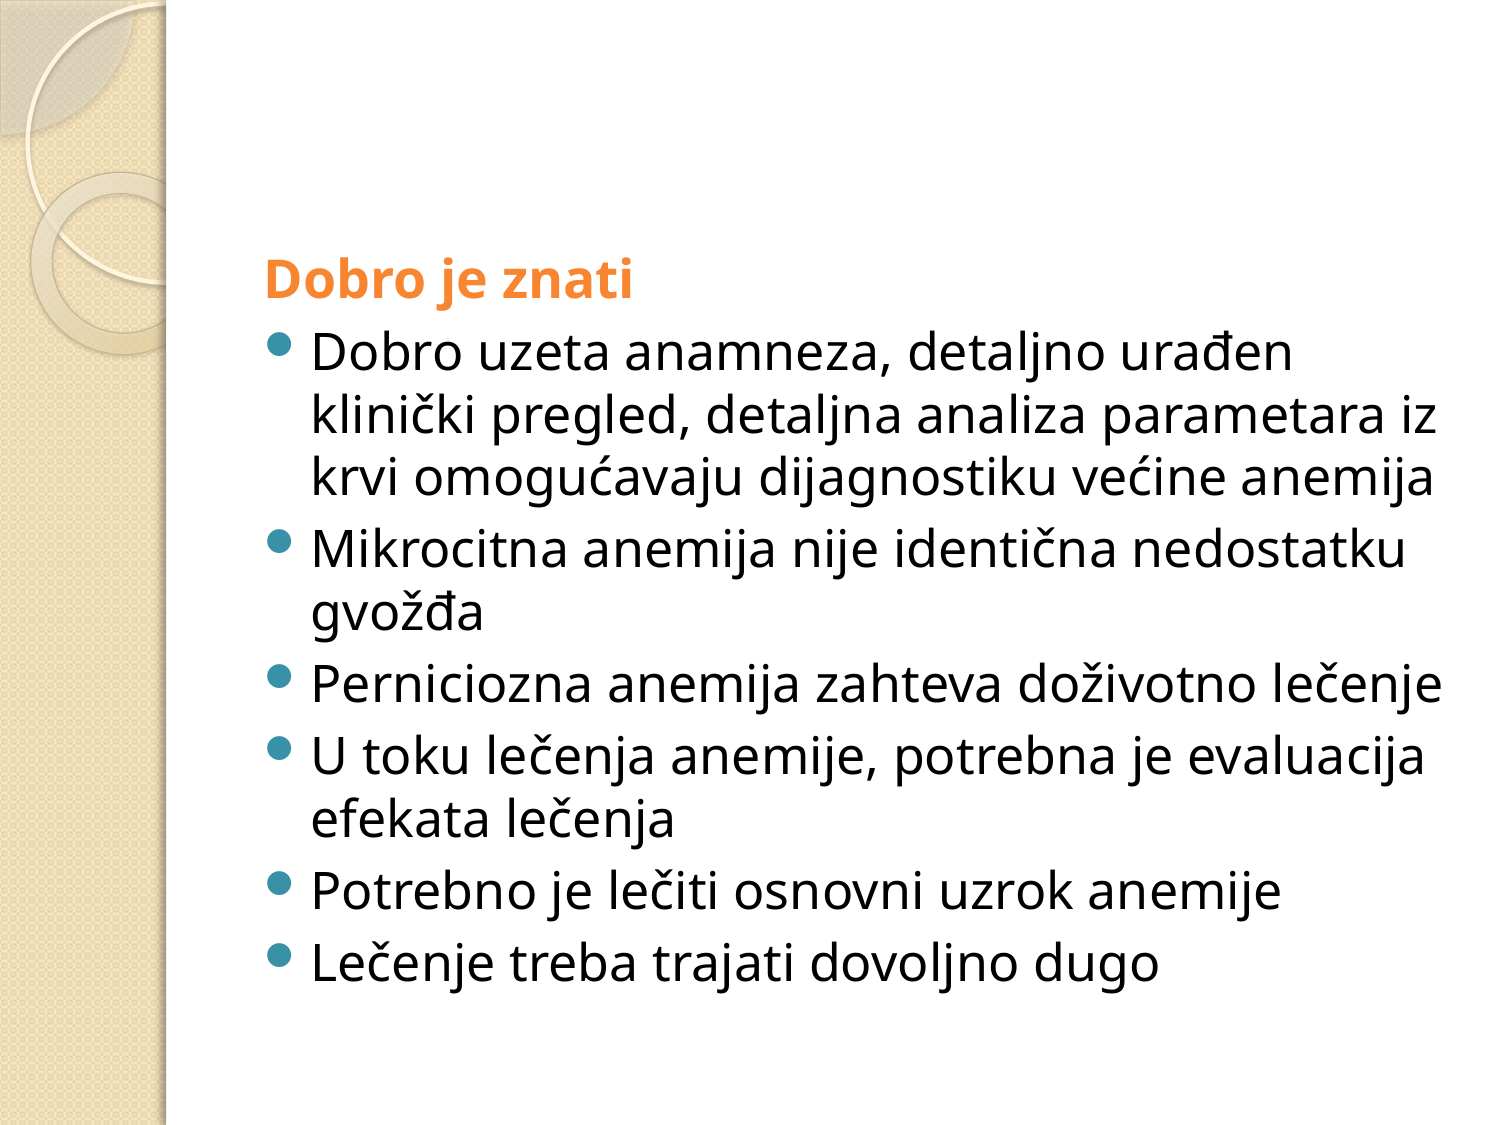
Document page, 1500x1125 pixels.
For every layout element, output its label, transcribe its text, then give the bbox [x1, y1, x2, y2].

list Dobro je znati Dobro uzeta anamneza, detaljno urađen klinički pregled, detaljna analiza parametara iz krvi omogućavaju dijagnostiku većine anemija Mikrocitna anemija nije identična nedostatku gvožđa Perniciozna anemija zahteva doživotno lečenje U toku lečenja anemije, potrebna je evaluacija efekata lečenja Potrebno je lečiti osnovni uzrok anemije Lečenje treba trajati dovoljno dugo [235, 237, 1466, 1025]
